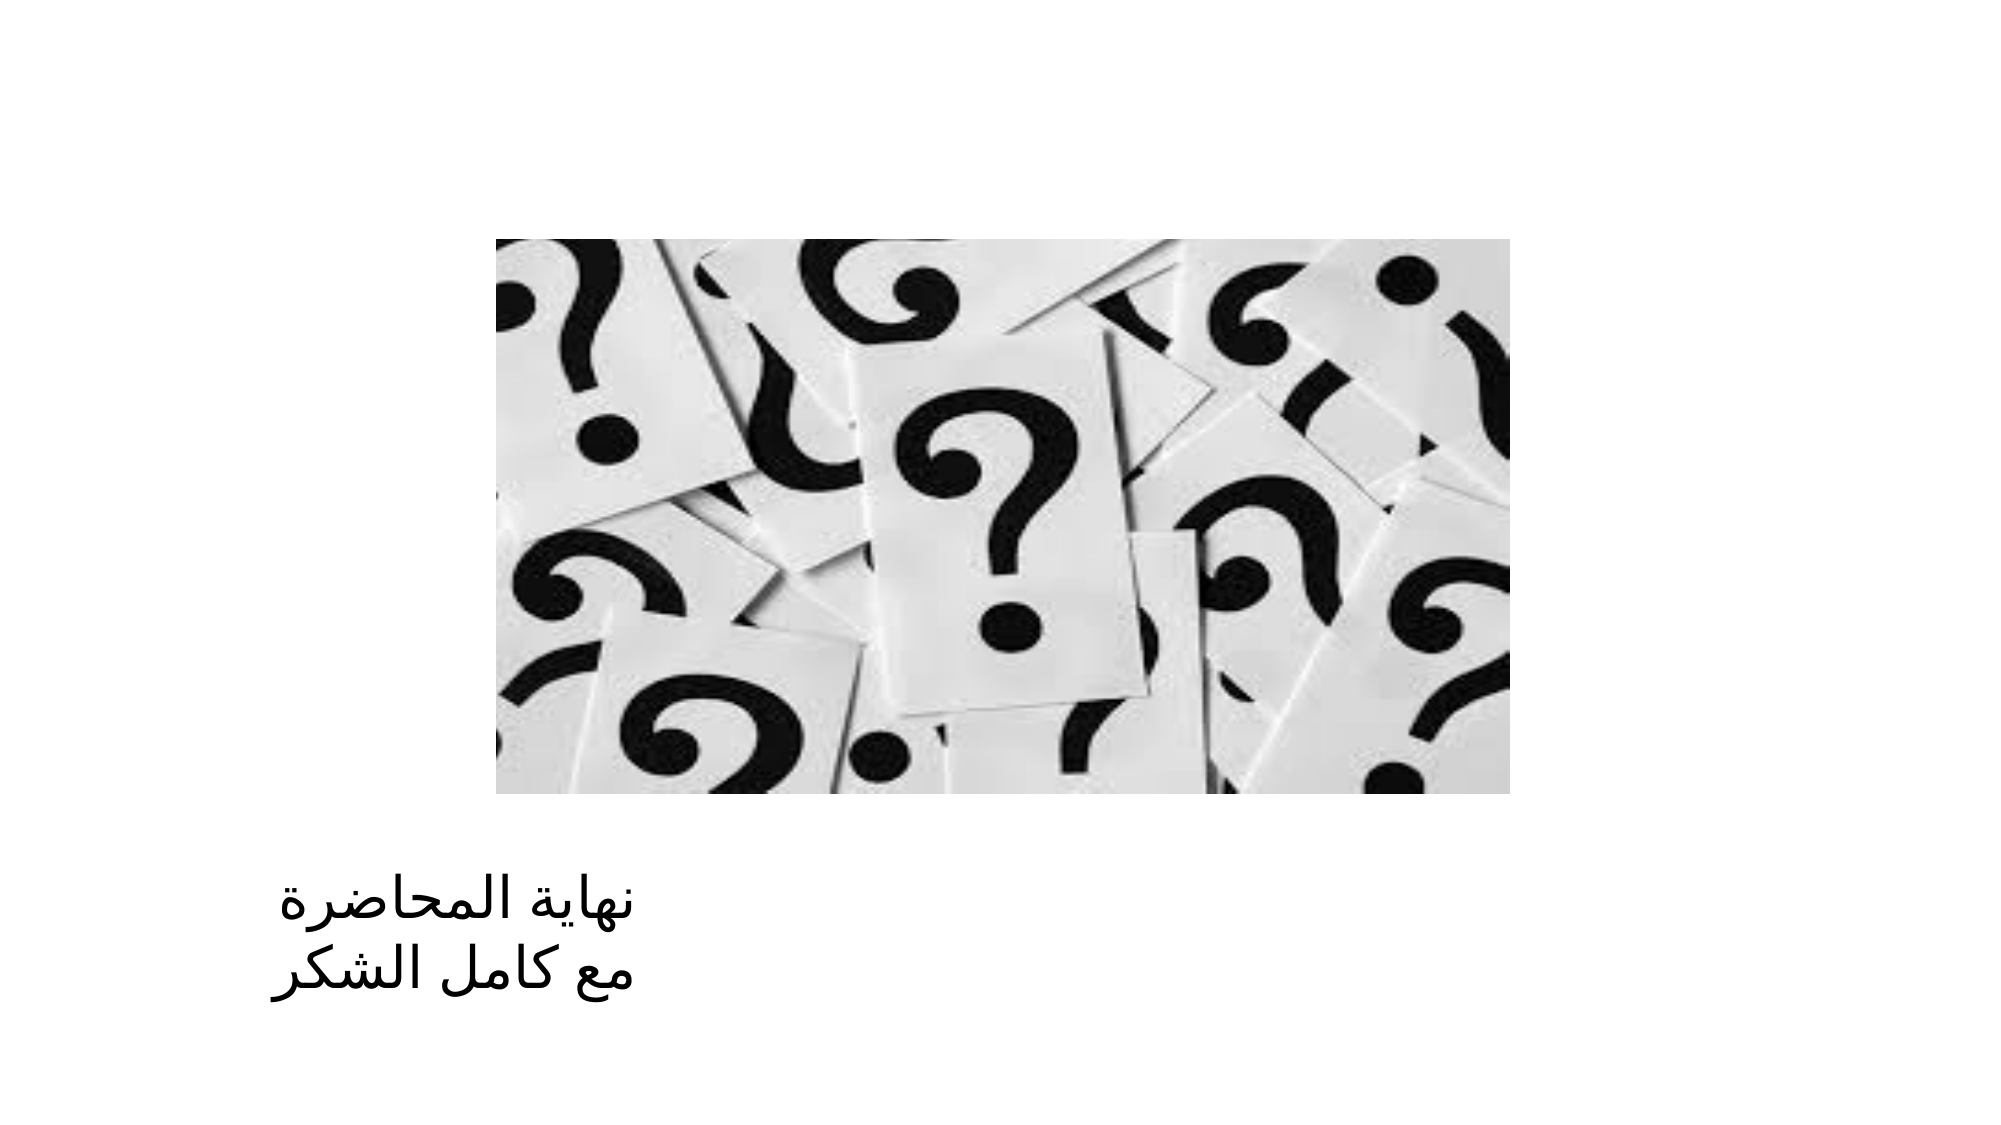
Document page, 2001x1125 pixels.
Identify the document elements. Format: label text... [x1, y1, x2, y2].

text_box نهاية المحاضرة مع كامل الشكر [242, 852, 652, 1008]
picture [496, 239, 1510, 794]
